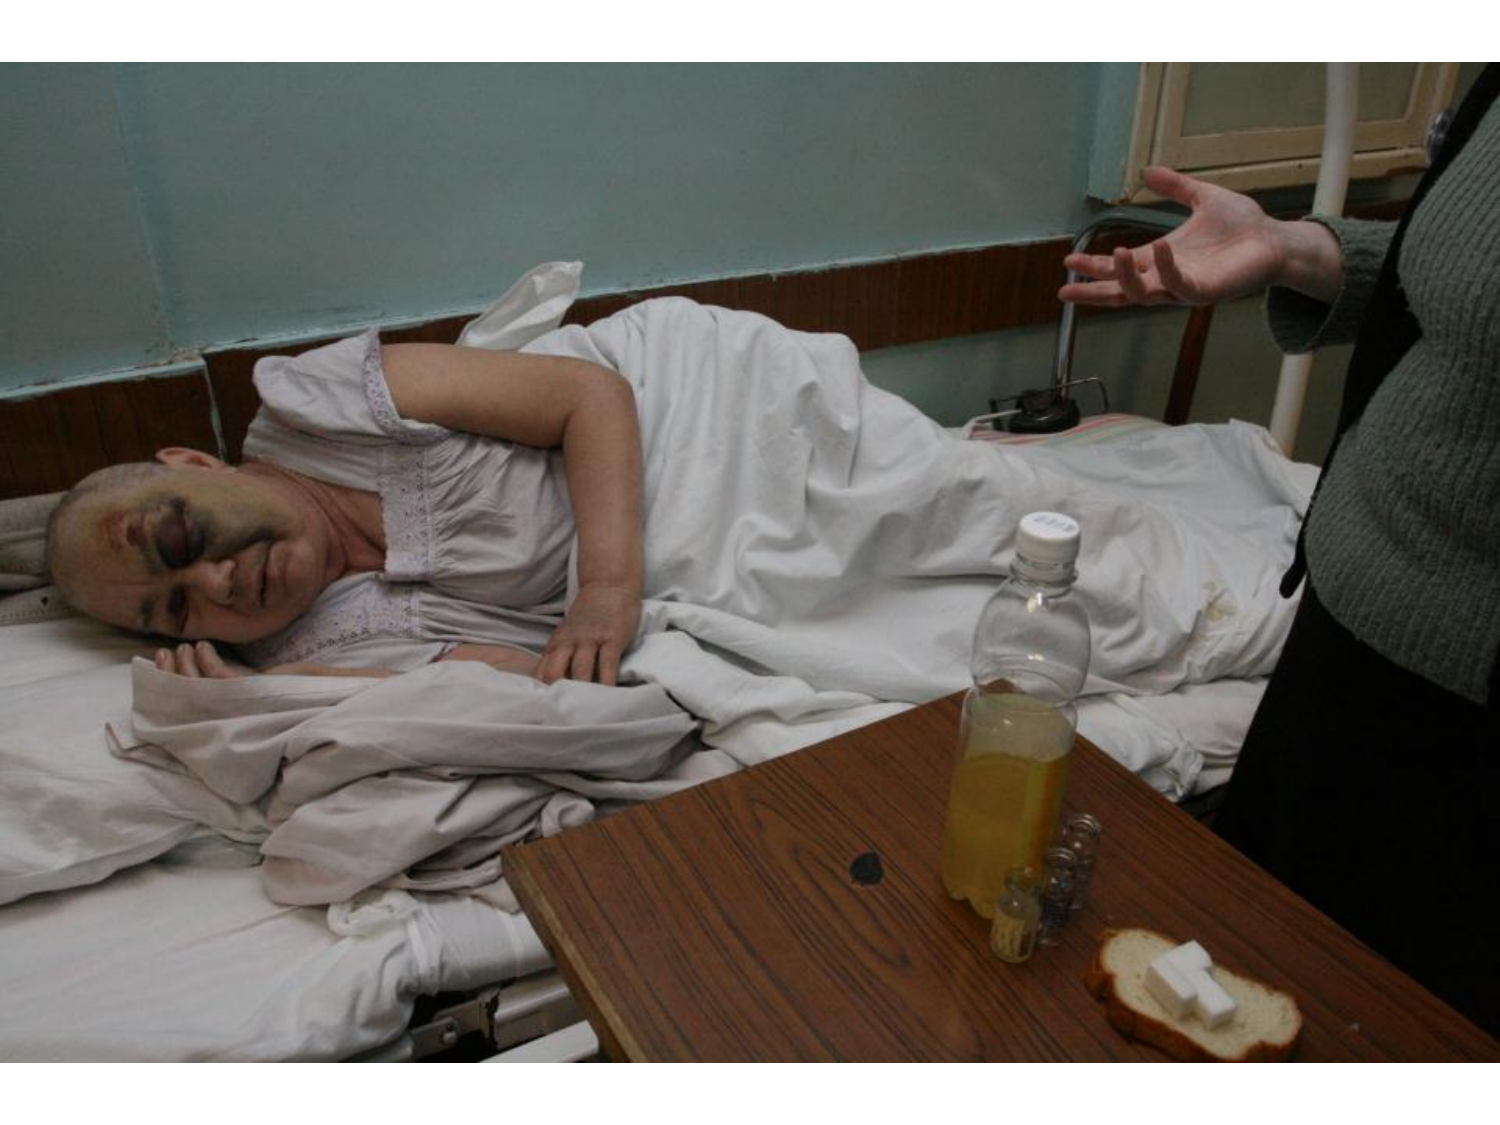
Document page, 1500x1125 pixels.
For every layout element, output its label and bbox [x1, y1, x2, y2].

picture [0, 62, 1500, 1063]
